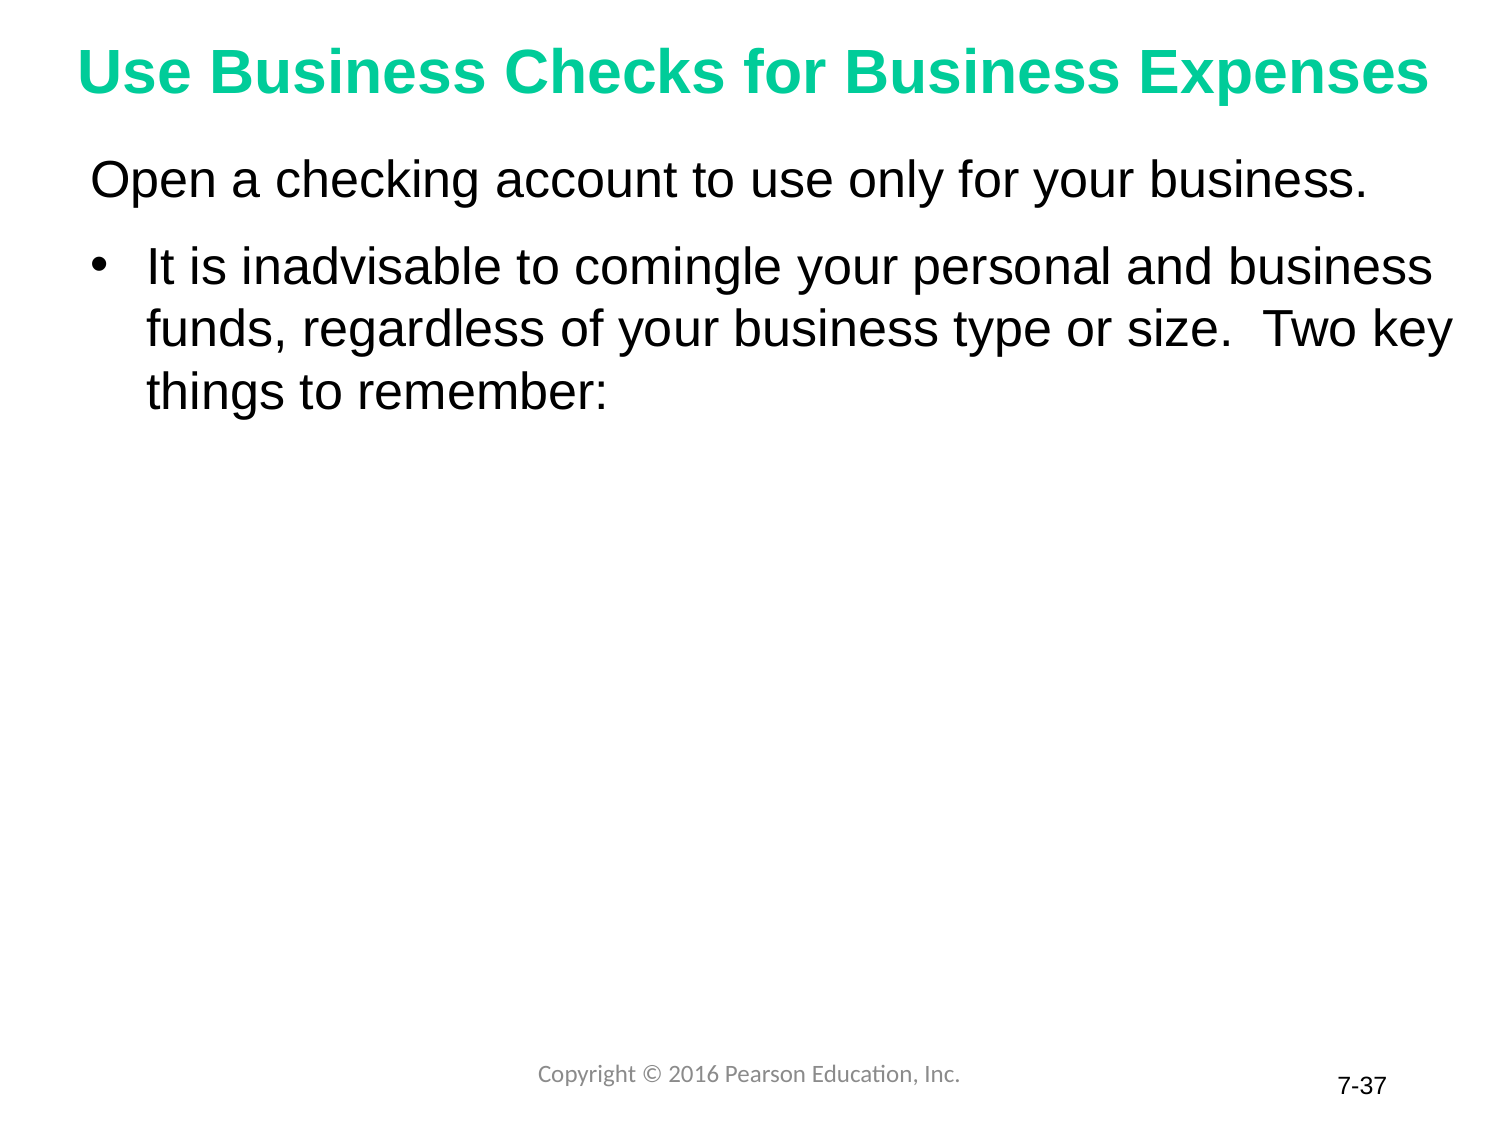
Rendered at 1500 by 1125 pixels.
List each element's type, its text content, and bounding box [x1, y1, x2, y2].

title Use Business Checks for Business Expenses [62, 0, 1475, 163]
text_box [174, 424, 1313, 1092]
list Open a checking account to use only for your business. It is inadvisable to comingle your personal and business funds, regardless of your business type or size. Two key things to remember: [75, 137, 1488, 880]
